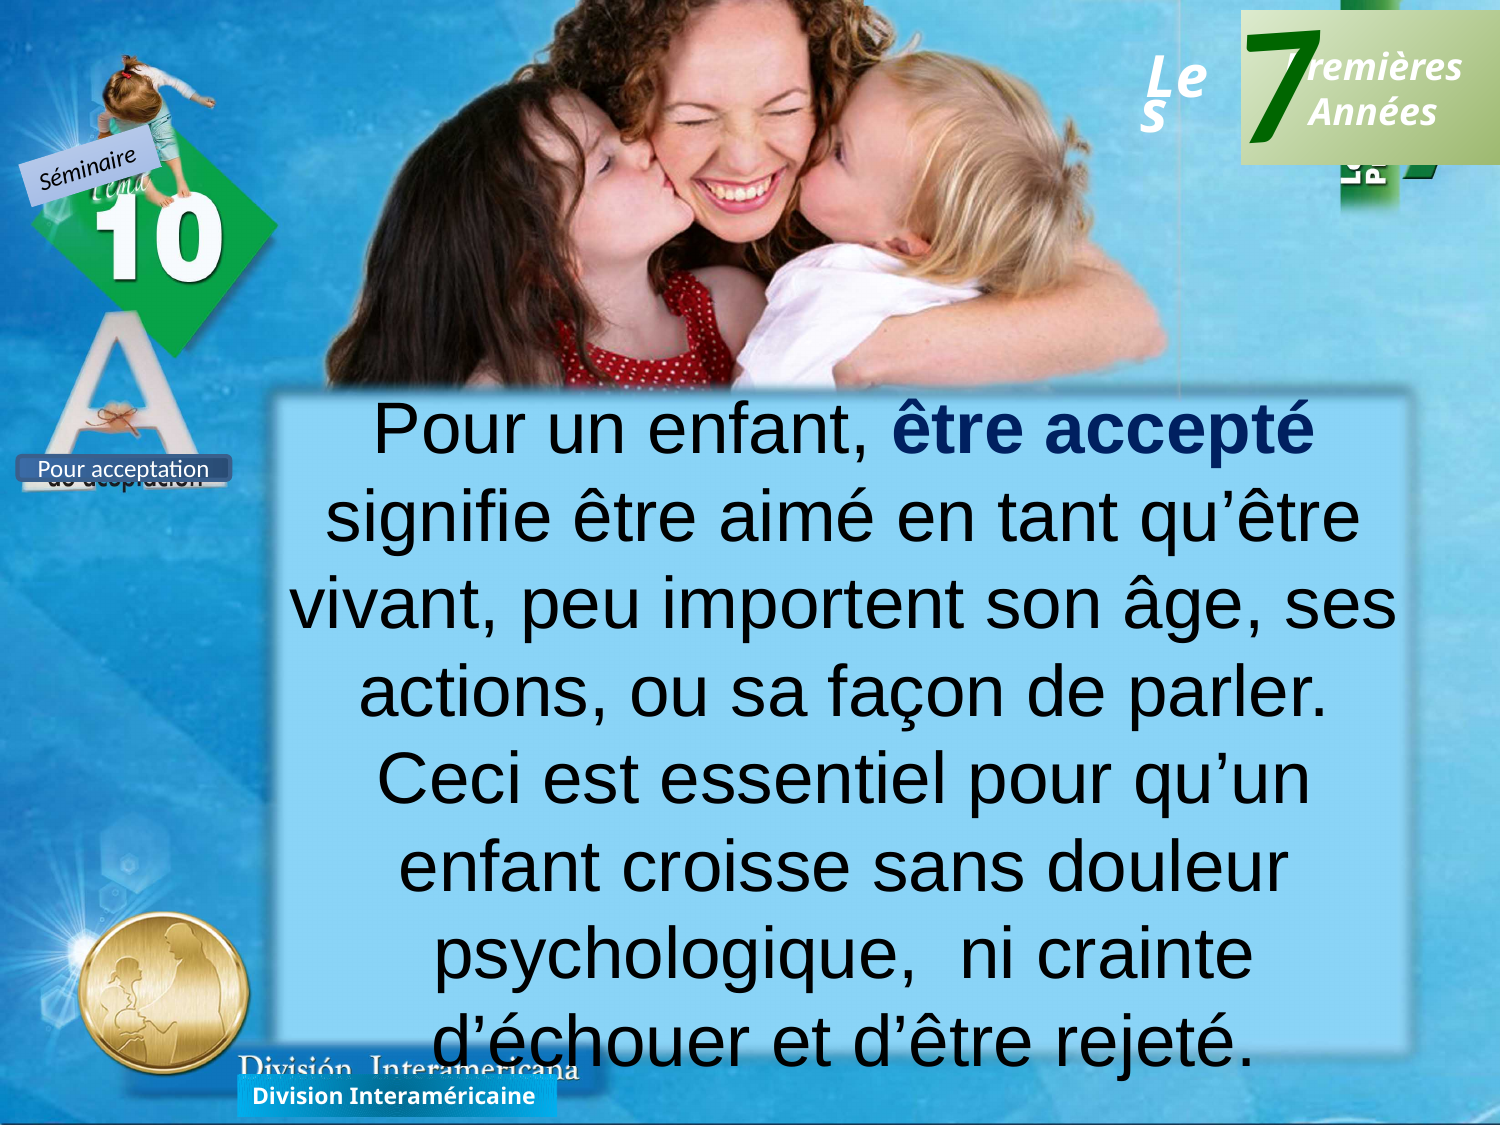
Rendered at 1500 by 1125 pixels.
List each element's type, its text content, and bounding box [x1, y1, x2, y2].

text_box Division Interaméricaine [237, 1074, 558, 1117]
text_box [1119, 0, 1500, 185]
text_box Séminaire [18, 124, 162, 208]
text_box Pour un enfant, être accepté signifie être aimé en tant qu’être vivant, peu importent son âge, ses actions, ou sa façon de parler. Ceci est essentiel pour qu’un enfant croisse sans douleur psychologique, ni crainte d’échouer et d’être rejeté. [265, 373, 1424, 1089]
picture [0, 0, 1500, 1125]
text_box Pour acceptation [15, 453, 233, 482]
